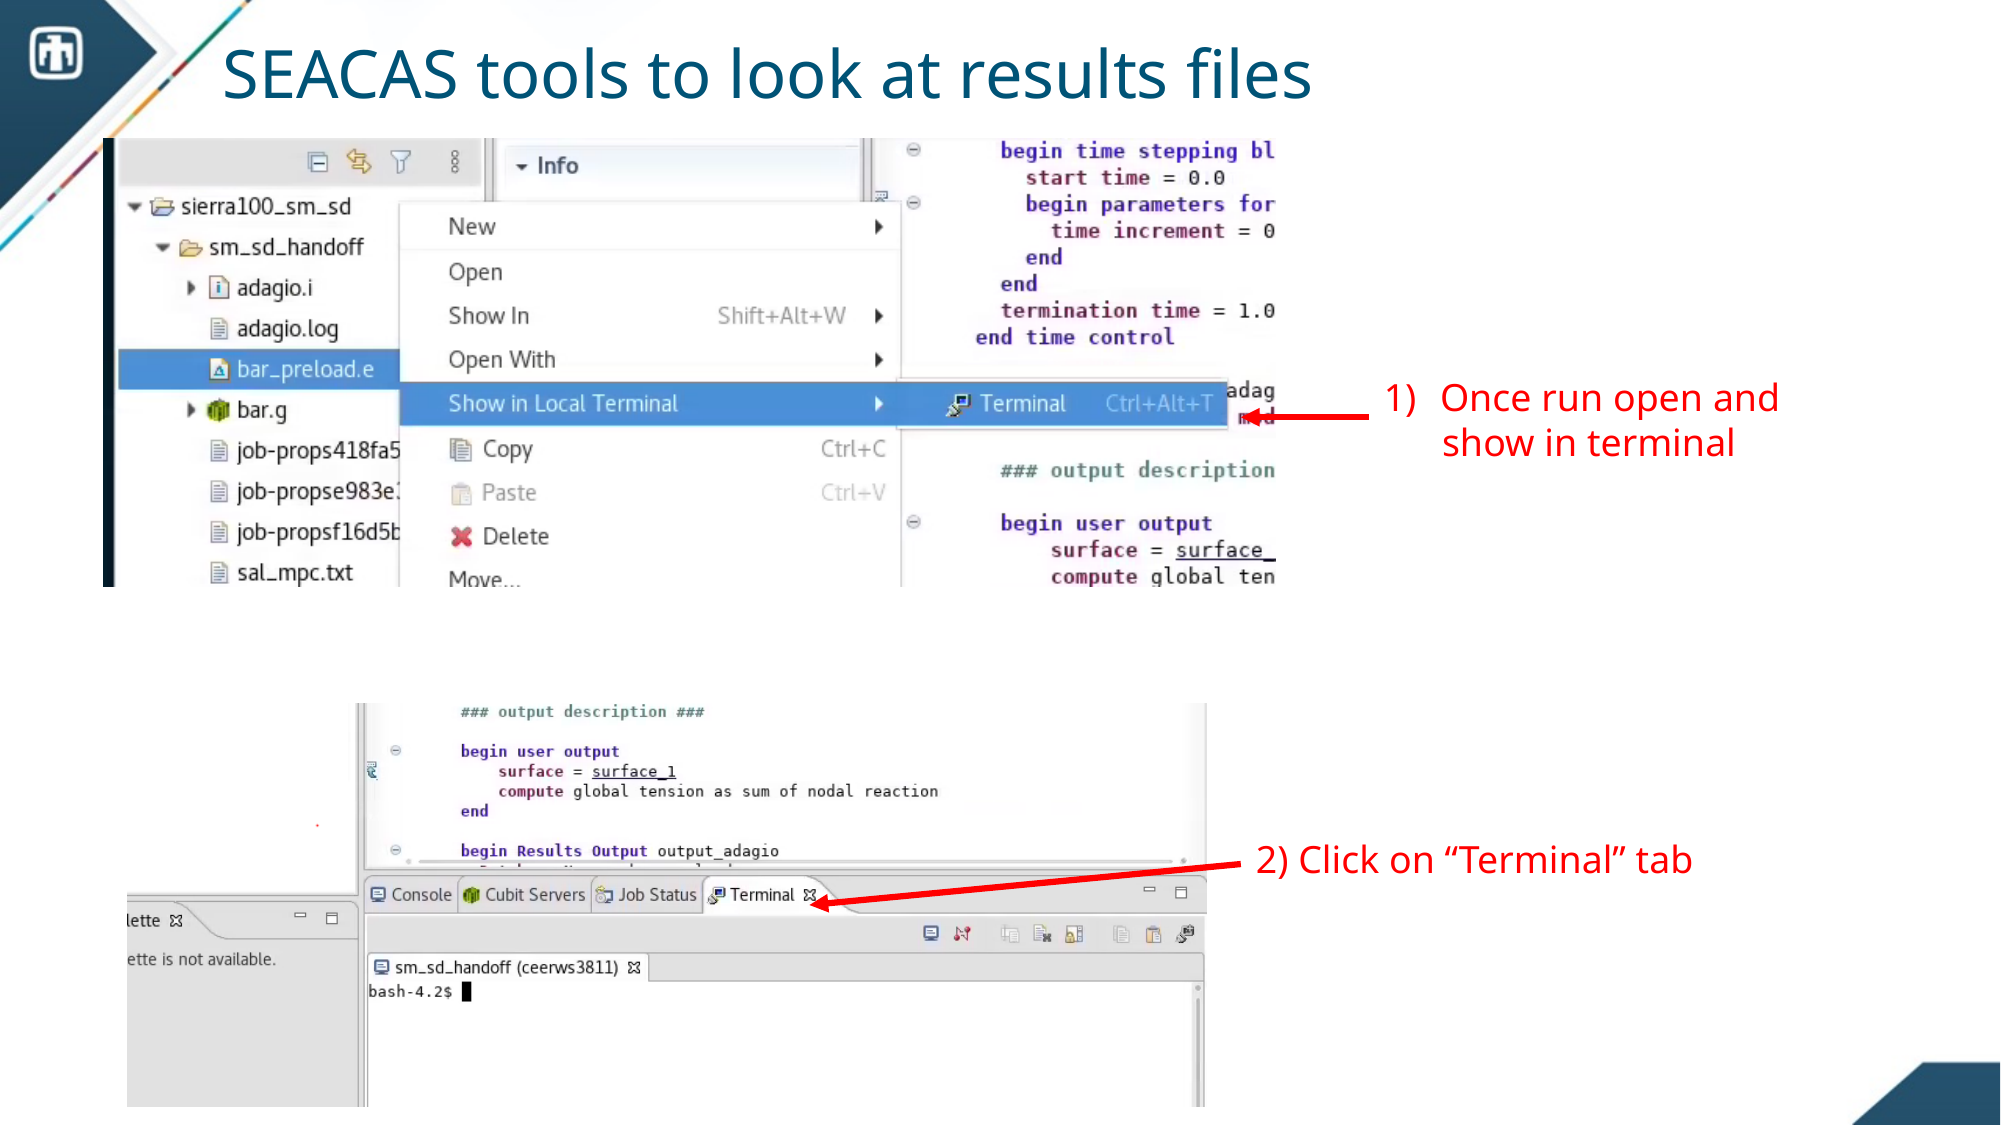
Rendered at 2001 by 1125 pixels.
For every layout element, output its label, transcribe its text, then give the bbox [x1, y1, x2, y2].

title SEACAS tools to look at results files [222, 13, 1879, 141]
text_box Once run open and show in terminal [1368, 366, 1537, 469]
text_box 2) Click on “Terminal” tab [1240, 828, 1409, 931]
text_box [809, 864, 1241, 905]
picture [0, 0, 2001, 1125]
